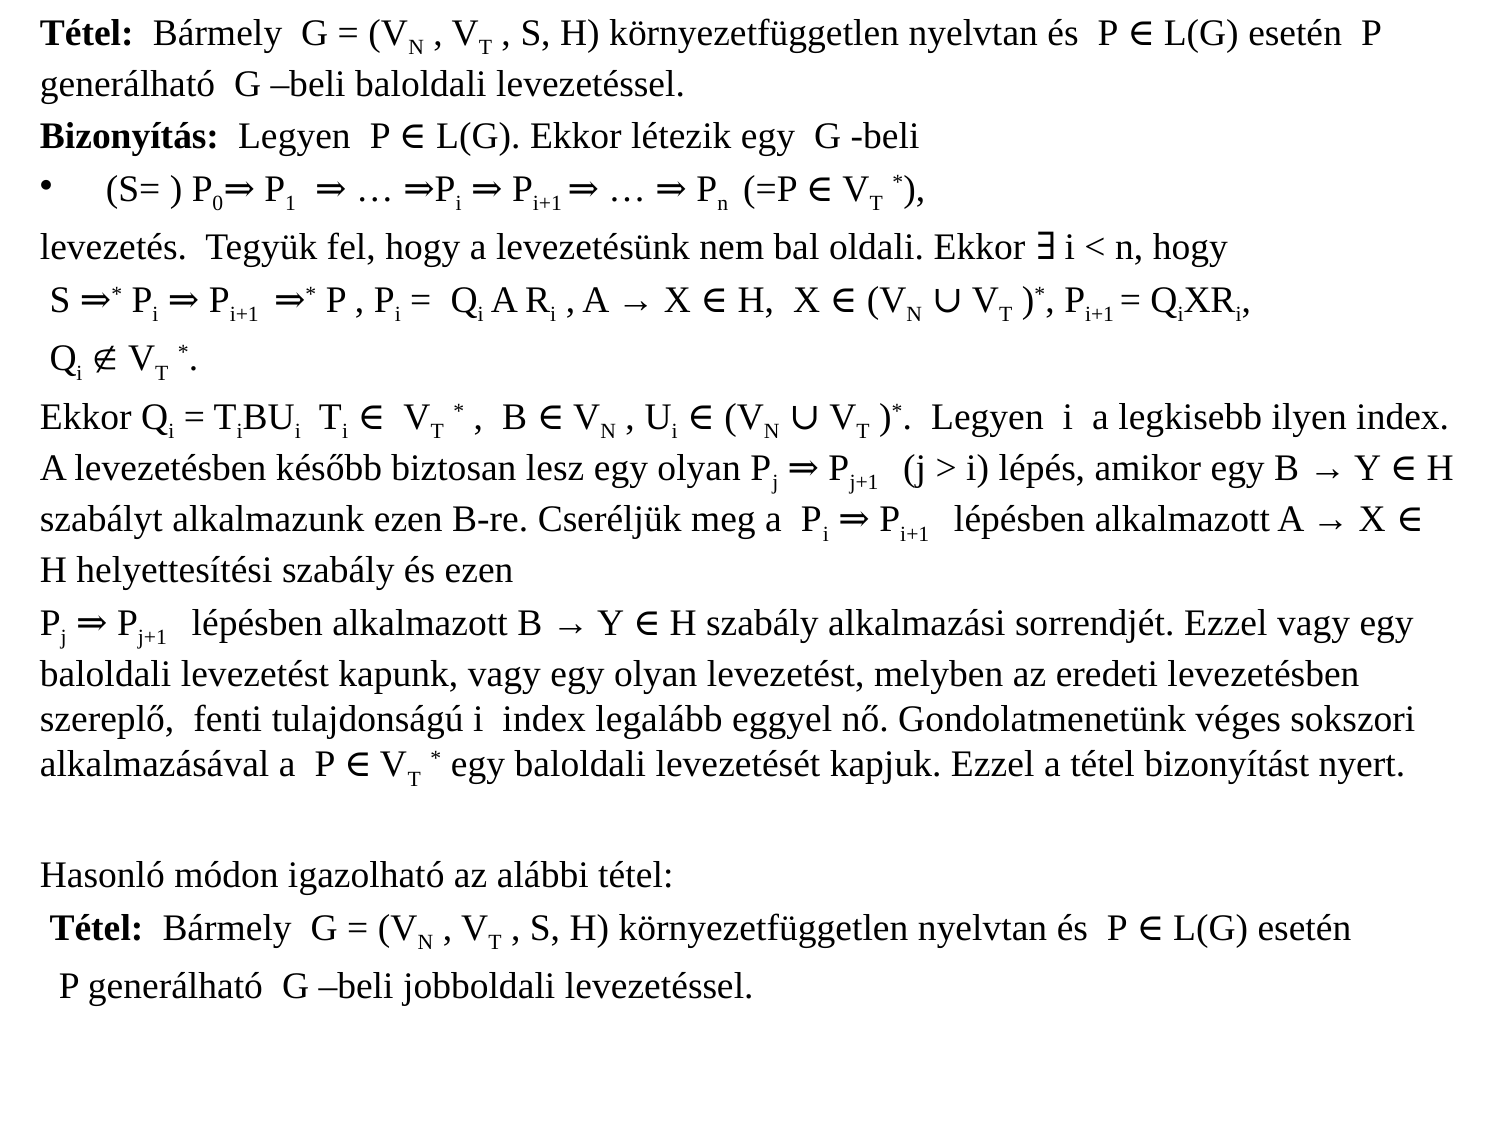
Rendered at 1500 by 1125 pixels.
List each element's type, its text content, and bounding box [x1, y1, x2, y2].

list Tétel: Bármely G = (VN , VT , S, H) környezetfüggetlen nyelvtan és P ∈ L(G) esetén P generálható G –beli baloldali levezetéssel. Bizonyítás: Legyen P ∈ L(G). Ekkor létezik egy G -beli (S= ) P0⇒ P1 ⇒ … ⇒Pi ⇒ Pi+1 ⇒ … ⇒ Pn (=P ∈ VT *), levezetés. Tegyük fel, hogy a levezetésünk nem bal oldali. Ekkor ∃ i < n, hogy S ⇒* Pi ⇒ Pi+1 ⇒* P , Pi = Qi A Ri , A → X ∈ H, X ∈ (VN ∪ VT )*, Pi+1 = QiXRi, Qi  VT *. Ekkor Qi = TiBUi Ti ∈ VT * , B ∈ VN , Ui ∈ (VN ∪ VT )*. Legyen i a legkisebb ilyen index. A levezetésben később biztosan lesz egy olyan Pj ⇒ Pj+1 (j > i) lépés, amikor egy B → Y ∈ H szabályt alkalmazunk ezen B-re. Cseréljük meg a Pi ⇒ Pi+1 lépésben alkalmazott A → X ∈ H helyettesítési szabály és ezen Pj ⇒ Pj+1 lépésben alkalmazott B → Y ∈ H szabály alkalmazási sorrendjét. Ezzel vagy egy baloldali levezetést kapunk, vagy egy olyan levezetést, melyben az eredeti levezetésben szereplő, fenti tulajdonságú i index legalább eggyel nő. Gondolatmenetünk véges sokszori alkalmazásával a P ∈ VT * egy baloldali levezetését kapjuk. Ezzel a tétel bizonyítást nyert. Hasonló módon igazolható az alábbi tétel: Tétel: Bármely G = (VN , VT , S, H) környezetfüggetlen nyelvtan és P ∈ L(G) esetén P generálható G –beli jobboldali levezetéssel. [24, 0, 1475, 1125]
